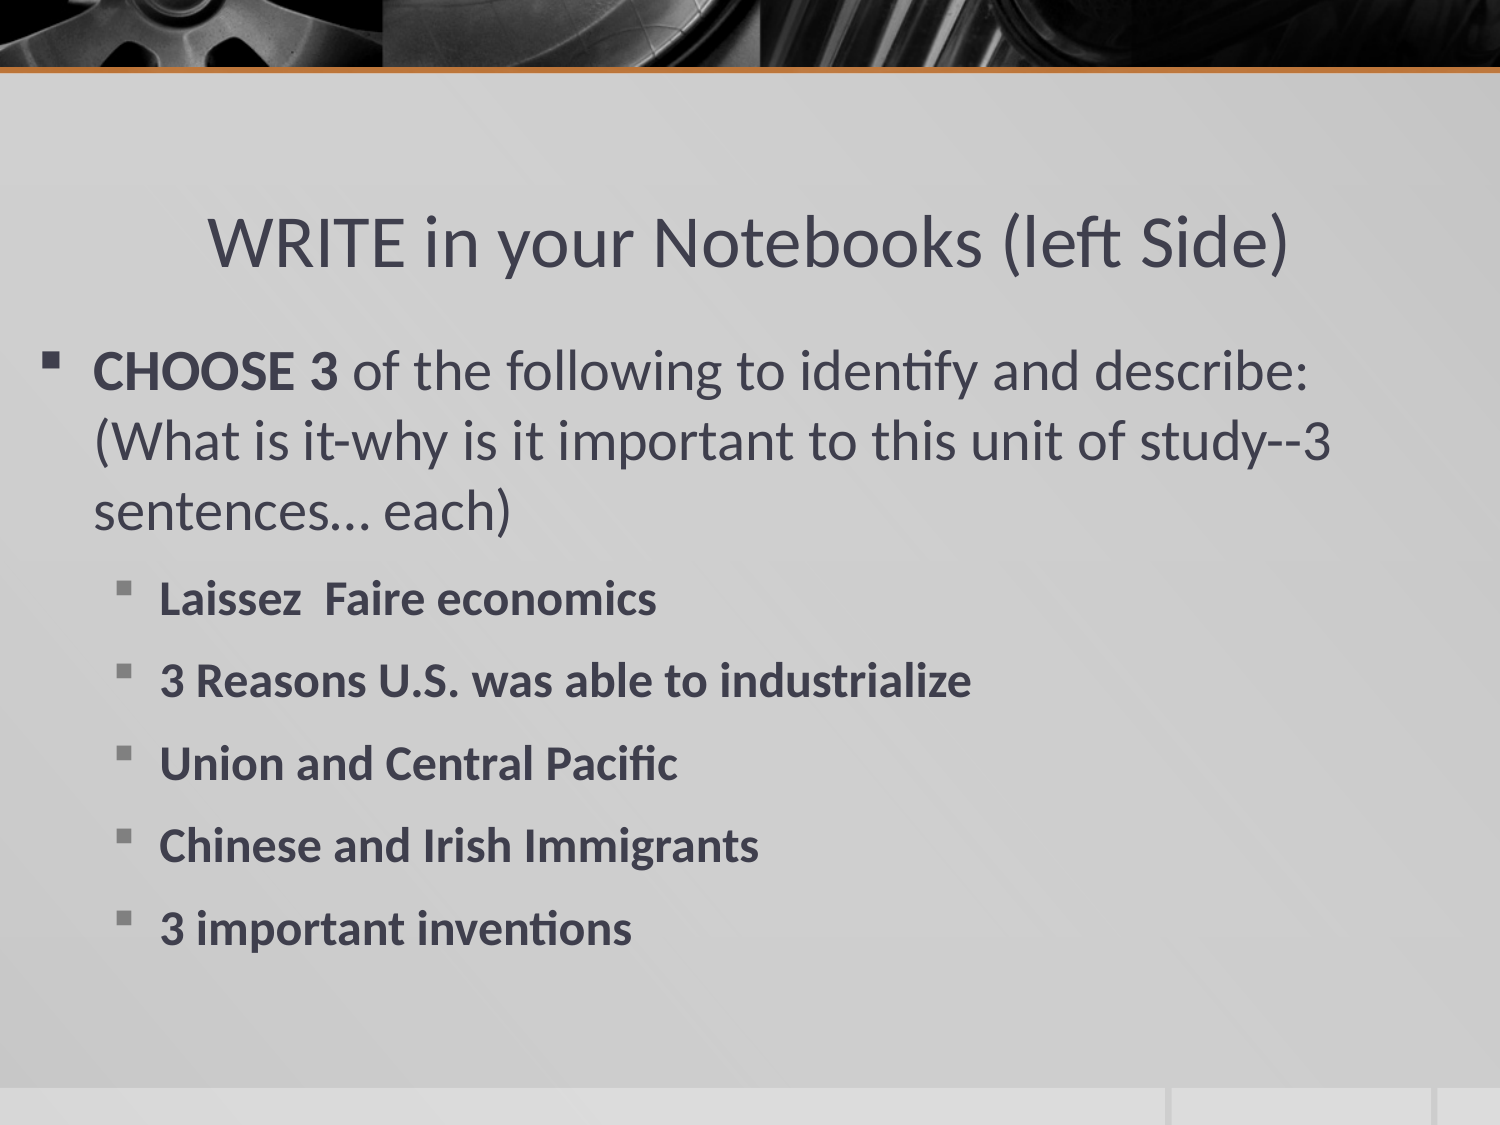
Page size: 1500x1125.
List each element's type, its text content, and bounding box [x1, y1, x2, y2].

picture [0, 0, 1500, 67]
title WRITE in your Notebooks (left Side) [75, 162, 1425, 313]
list CHOOSE 3 of the following to identify and describe: (What is it-why is it important to this unit of study--3 sentences… each) Laissez Faire economics 3 Reasons U.S. was able to industrialize Union and Central Pacific Chinese and Irish Immigrants 3 important inventions [37, 324, 1425, 1063]
